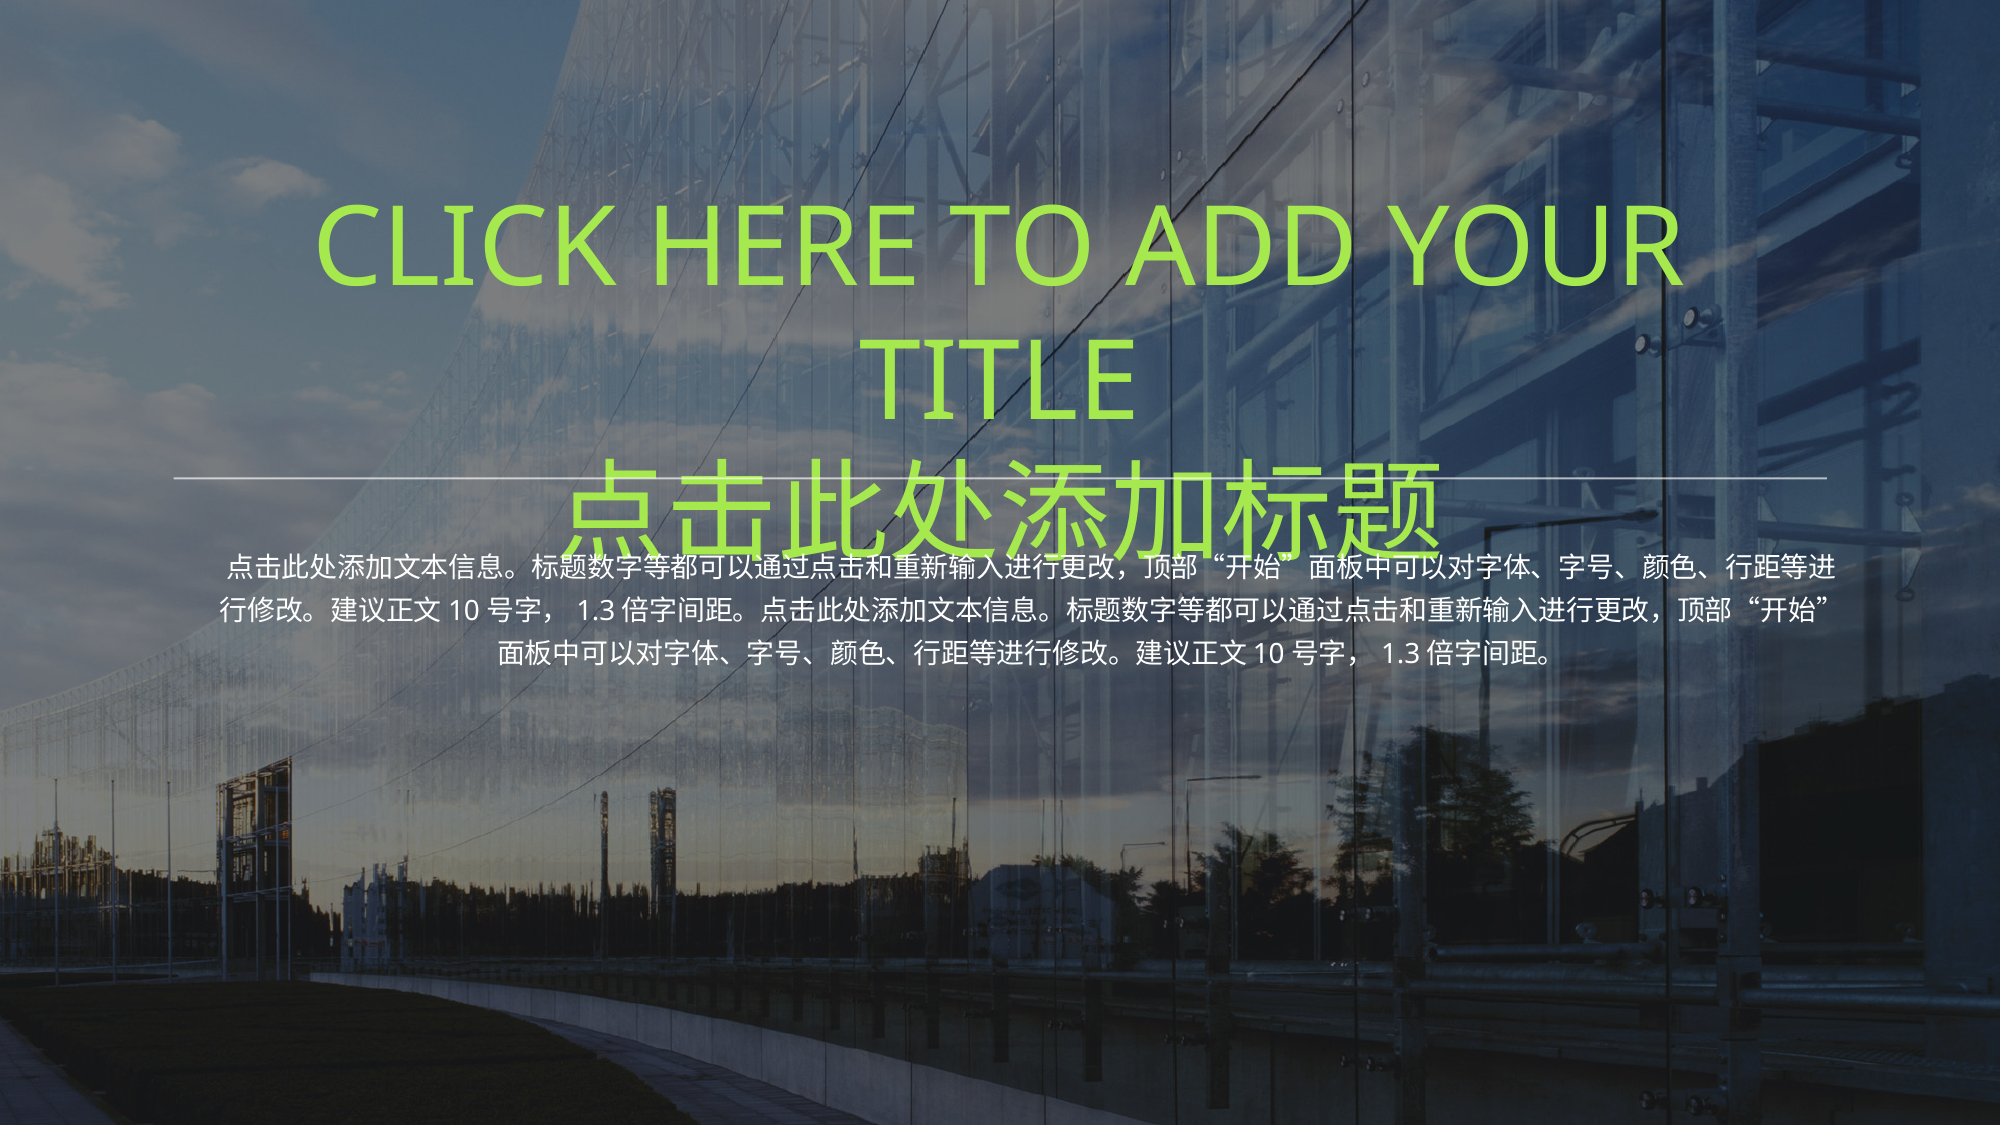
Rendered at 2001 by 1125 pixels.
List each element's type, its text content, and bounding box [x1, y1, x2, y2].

text_box 点击此处添加文本信息。标题数字等都可以通过点击和重新输入进行更改，顶部“开始”面板中可以对字体、字号、颜色、行距等进行修改。建议正文10号字，1.3倍字间距。点击此处添加文本信息。标题数字等都可以通过点击和重新输入进行更改，顶部“开始”面板中可以对字体、字号、颜色、行距等进行修改。建议正文10号字，1.3倍字间距。 [204, 531, 1858, 711]
text_box CLICK HERE TO ADD YOUR TITLE 点击此处添加标题 [295, 167, 1705, 477]
text_box CLICK HERE TO ADD YOUR TITLE 点击此处添加标题 [295, 480, 1705, 531]
